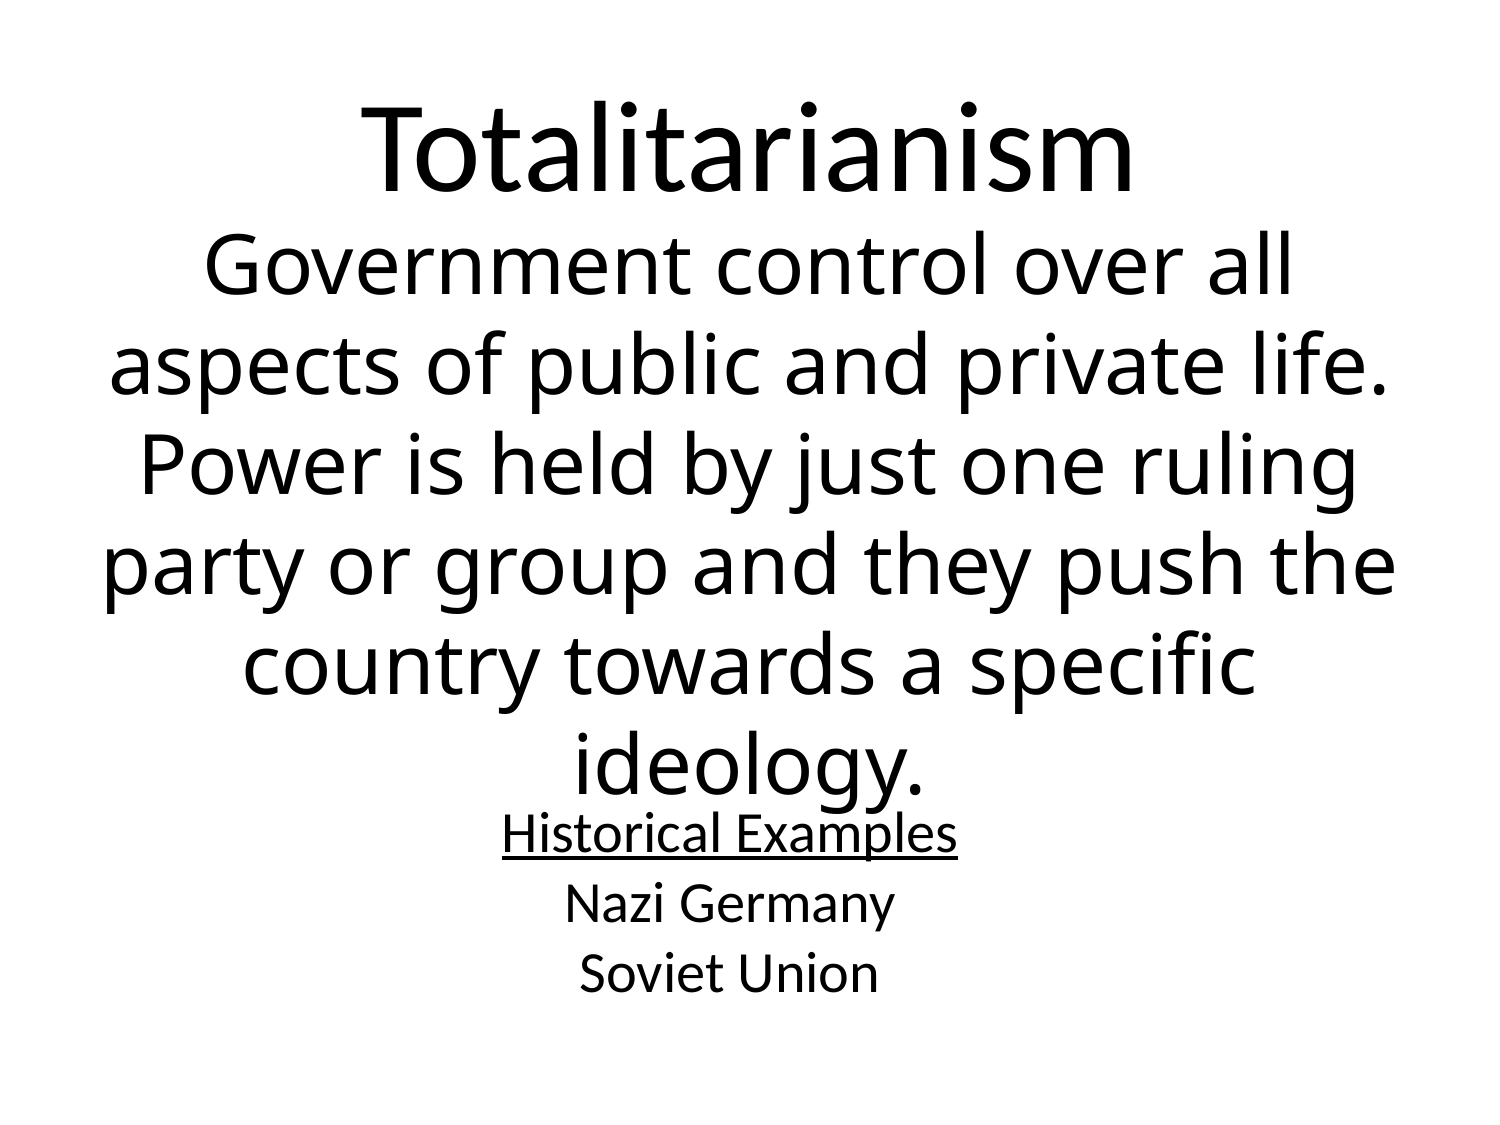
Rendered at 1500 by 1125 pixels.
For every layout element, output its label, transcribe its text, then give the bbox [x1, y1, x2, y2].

title Totalitarianism [74, 51, 1425, 226]
text_box Historical Examples Nazi Germany Soviet Union [249, 787, 1210, 1074]
subtitle Government control over all aspects of public and private life. Power is held by just one ruling party or group and they push the country towards a specific ideology. [75, 162, 1425, 854]
